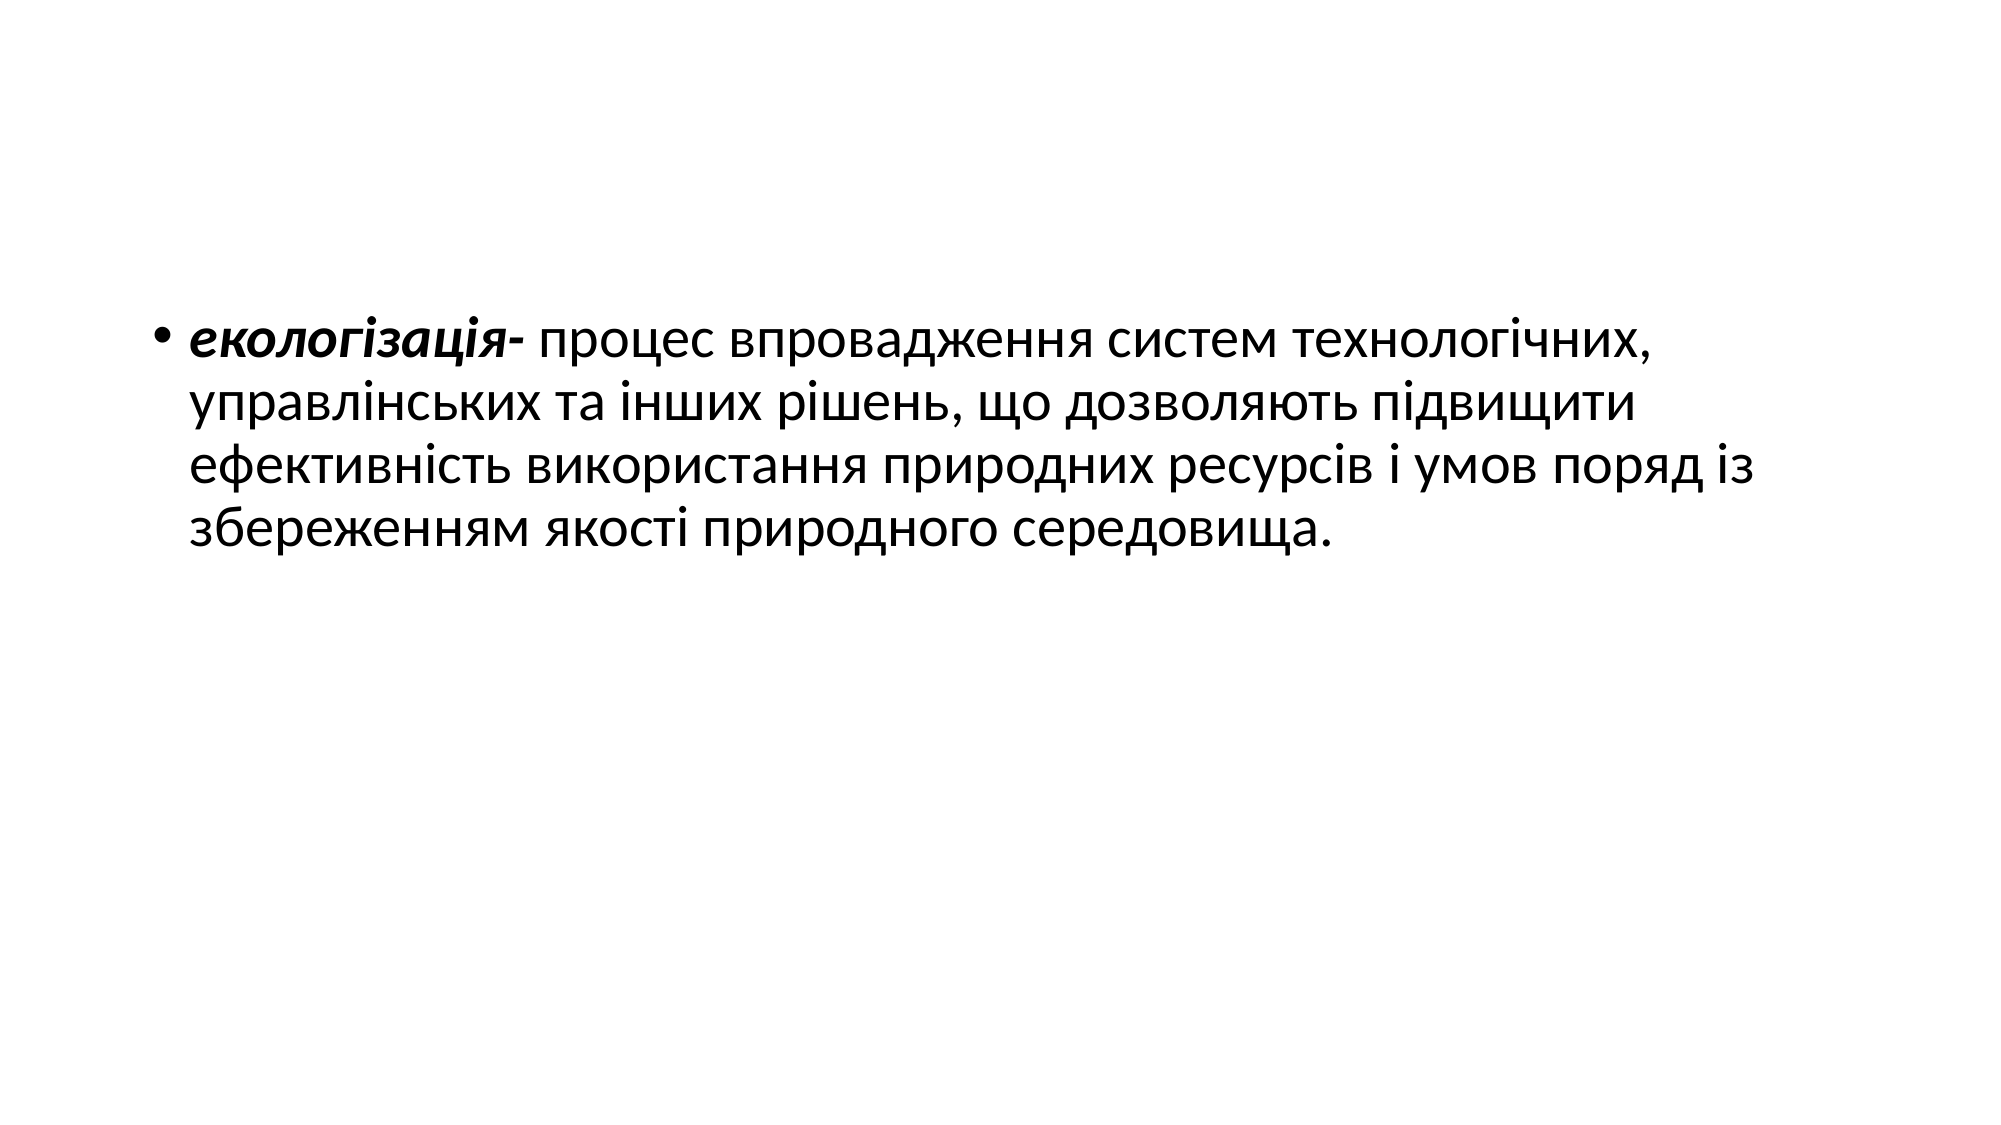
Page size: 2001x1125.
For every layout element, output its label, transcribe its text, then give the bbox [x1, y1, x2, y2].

list екологізація- процес впровадження систем технологічних, управлінських та інших рішень, що дозволяють підвищити ефективність використання природних ресурсів і умов поряд із збереженням якості природного середовища. [137, 299, 1863, 1014]
